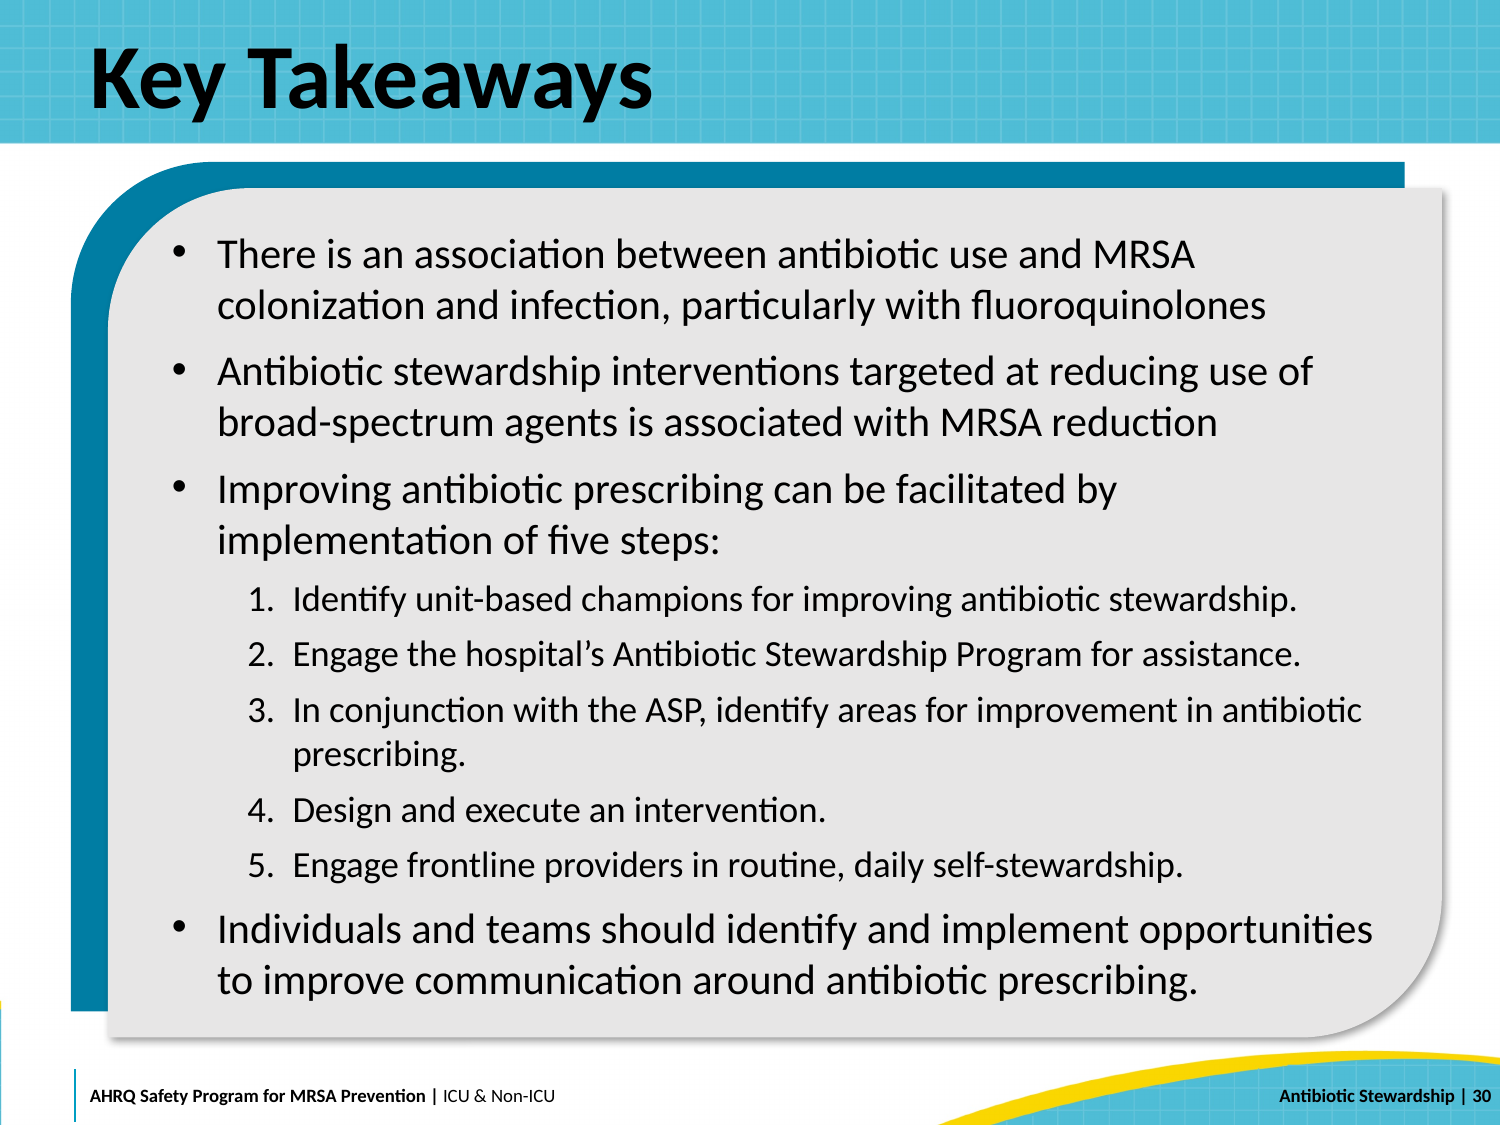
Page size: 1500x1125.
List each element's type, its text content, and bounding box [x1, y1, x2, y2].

slide_number | 30 [1455, 1065, 1500, 1125]
list There is an association between antibiotic use and MRSA colonization and infection, particularly with fluoroquinolones Antibiotic stewardship interventions targeted at reducing use of broad-spectrum agents is associated with MRSA reduction Improving antibiotic prescribing can be facilitated by implementation of five steps: Identify unit-based champions for improving antibiotic stewardship. Engage the hospital’s Antibiotic Stewardship Program for assistance. In conjunction with the ASP, identify areas for improvement in antibiotic prescribing. Design and execute an intervention. Engage frontline providers in routine, daily self-stewardship. Individuals and teams should identify and implement opportunities to improve communication around antibiotic prescribing. [156, 200, 1414, 1028]
title Key Takeaways [75, 0, 1425, 150]
picture [0, 0, 1500, 1125]
